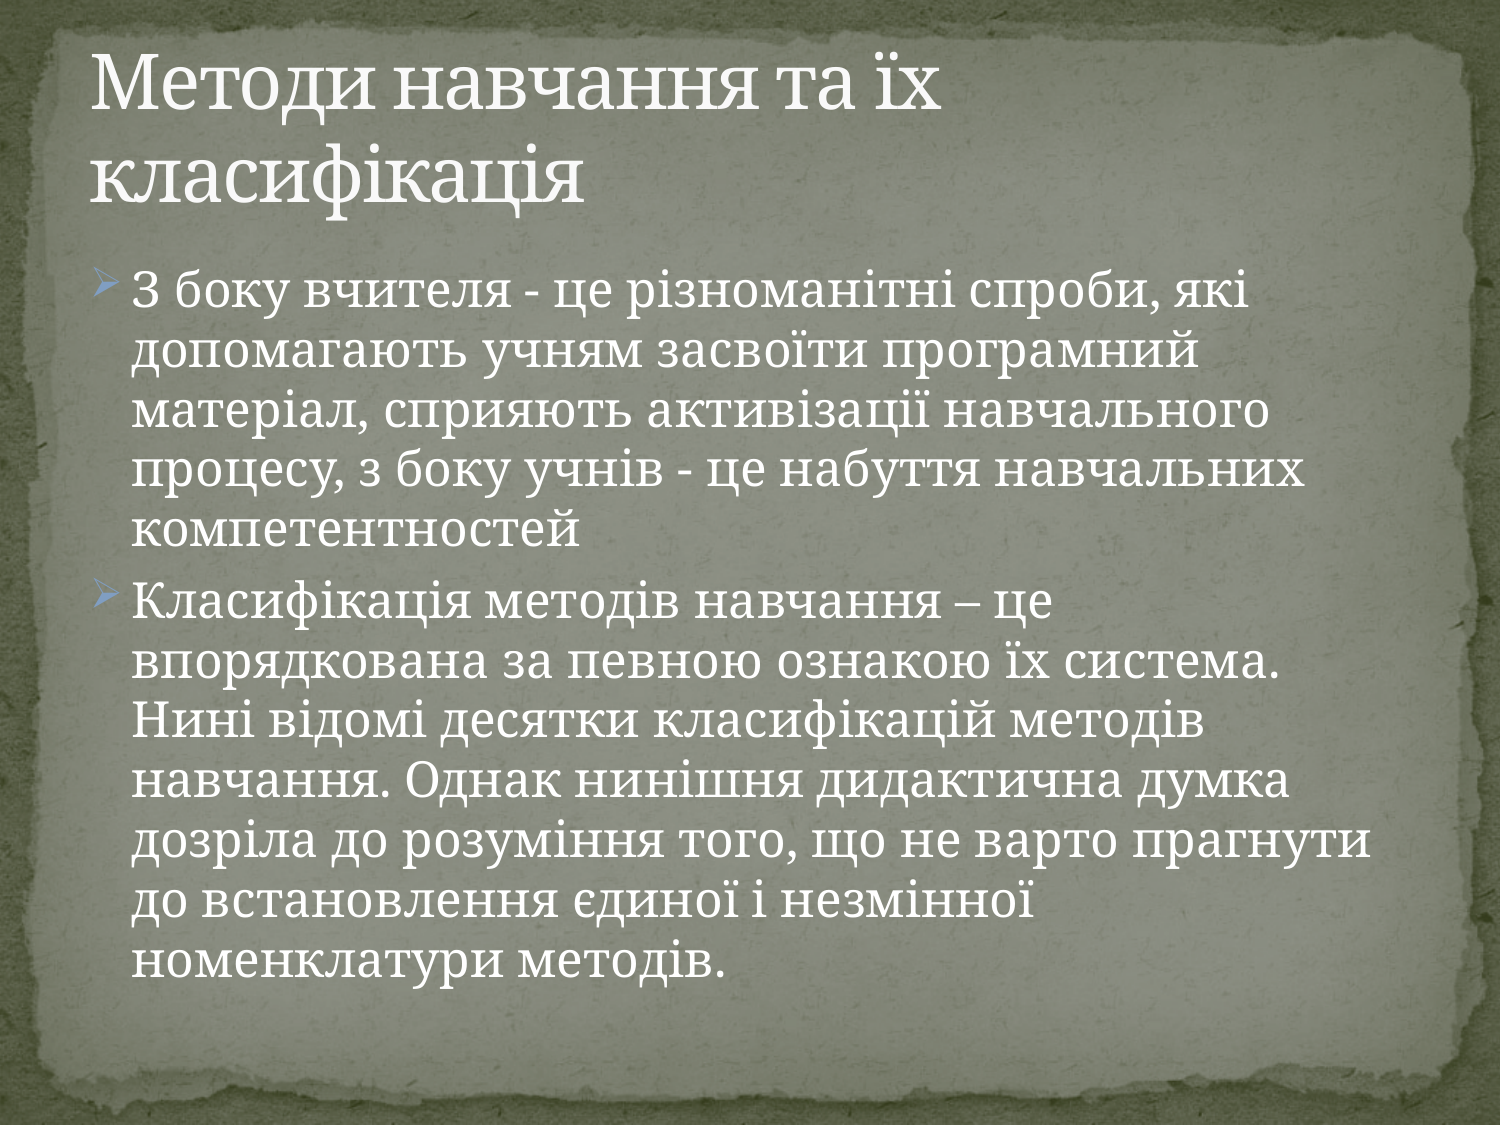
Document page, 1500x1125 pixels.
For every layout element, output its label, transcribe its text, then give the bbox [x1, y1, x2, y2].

list З боку вчителя - це різноманітні спроби, які допомагають учням засвоїти програмний матеріал, сприяють активізації навчального процесу, з боку учнів - це набуття навчальних компетентностей Класифікація методів навчання – це впорядкована за певною ознакою їх система. Нині відомі десятки класифікацій методів навчання. Однак нинішня дидактична думка дозріла до розуміння того, що не варто прагнути до встановлення єдиної і незмінної номенклатури методів. [75, 249, 1425, 1000]
title Методи навчання та їх класифікація [74, 24, 1425, 225]
